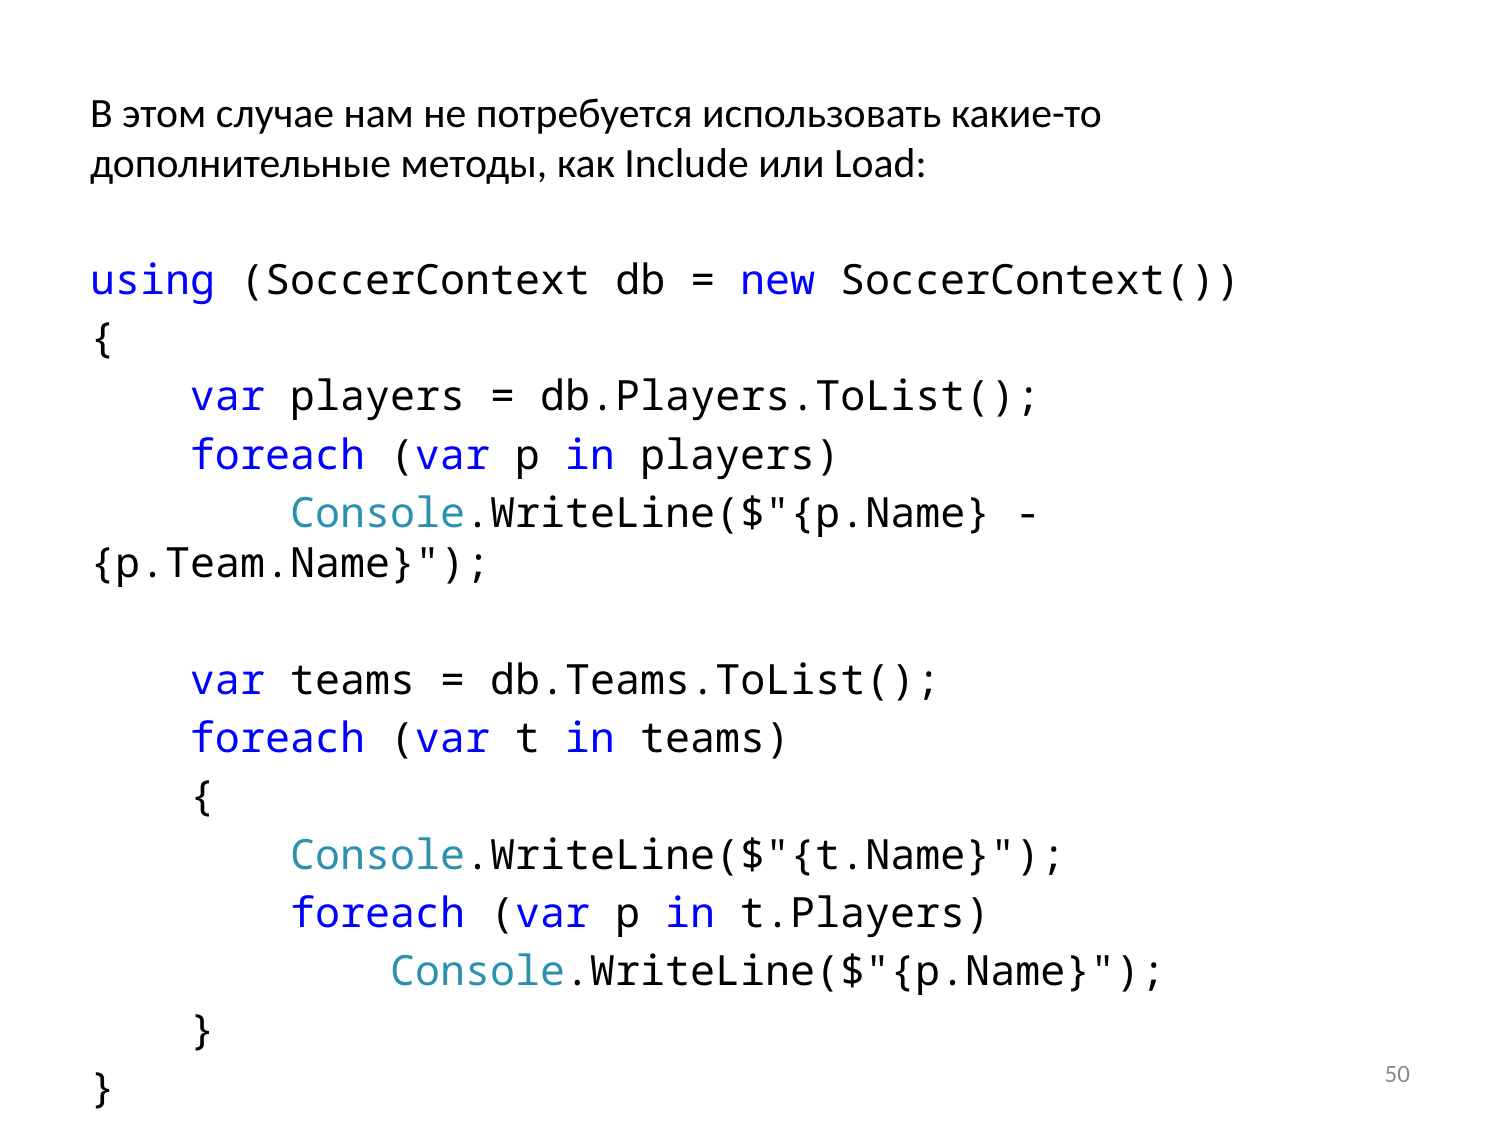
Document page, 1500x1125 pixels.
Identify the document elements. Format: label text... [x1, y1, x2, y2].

list В этом случае нам не потребуется использовать какие-то дополнительные методы, как Include или Load: using (SoccerContext db = new SoccerContext()) { var players = db.Players.ToList(); foreach (var p in players) Console.WriteLine($"{p.Name} - {p.Team.Name}"); var teams = db.Teams.ToList(); foreach (var t in teams) { Console.WriteLine($"{t.Name}"); foreach (var p in t.Players) Console.WriteLine($"{p.Name}"); } } [75, 78, 1425, 1005]
slide_number 50 [1074, 1042, 1425, 1103]
